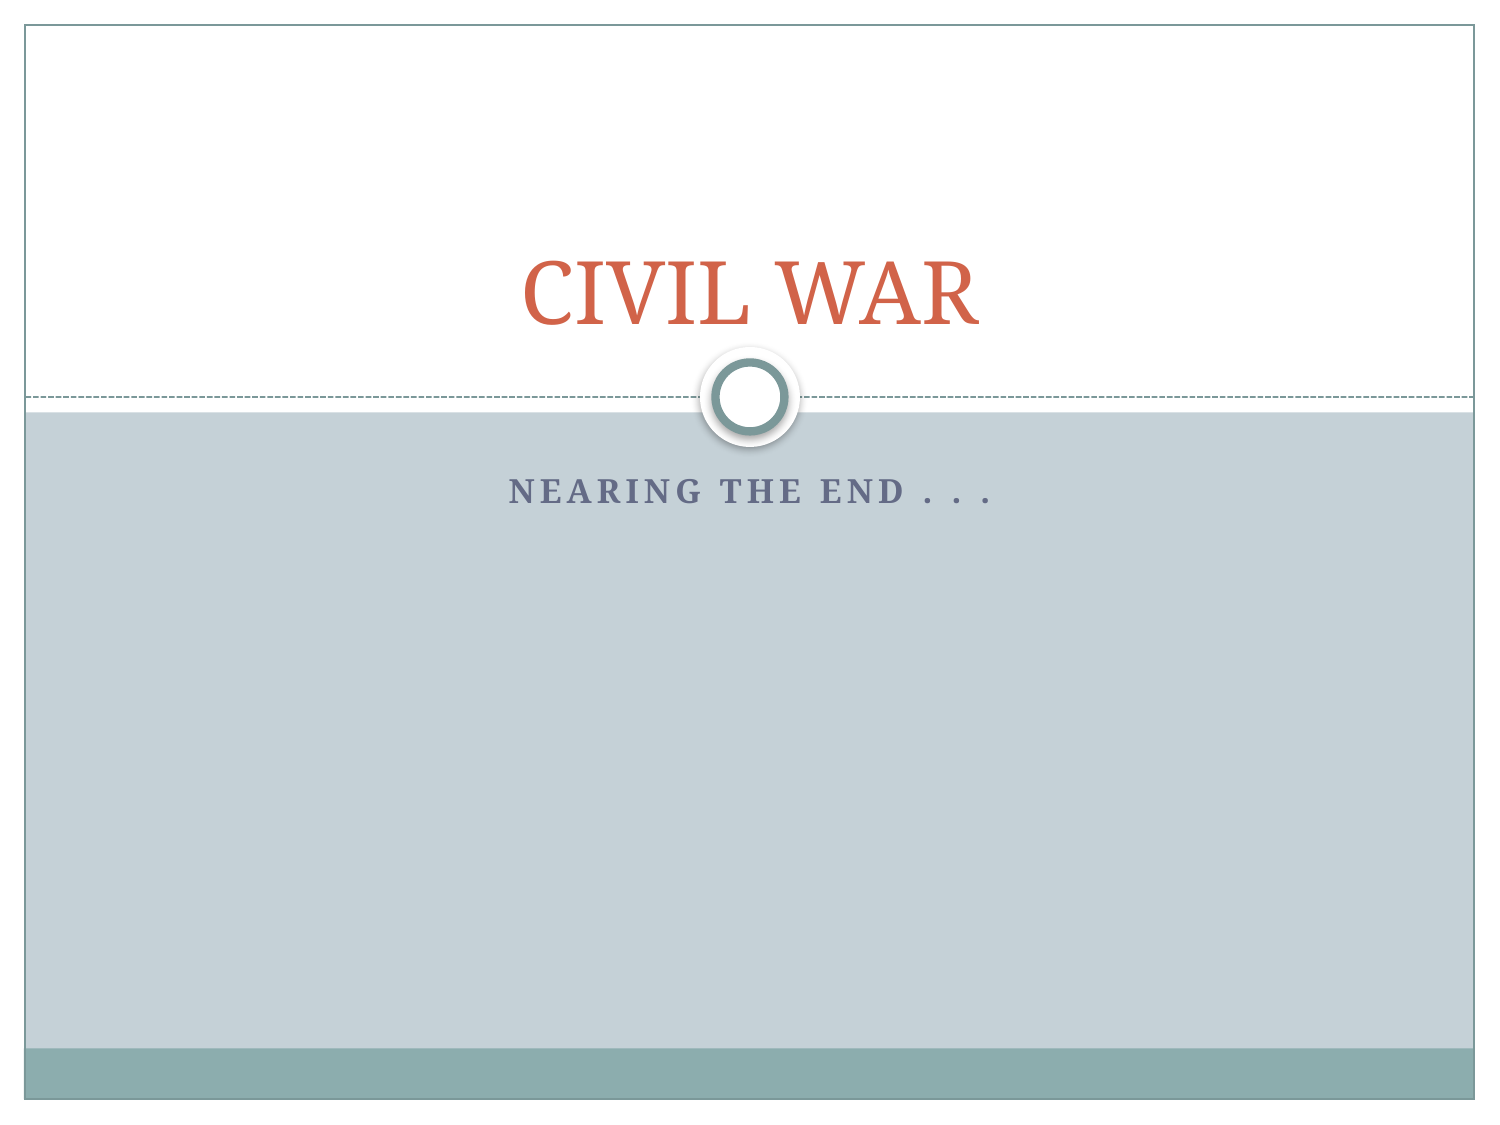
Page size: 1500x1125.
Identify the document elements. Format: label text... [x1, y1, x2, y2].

subtitle Nearing the end . . . [225, 462, 1275, 750]
title CIVIL WAR [112, 62, 1388, 350]
